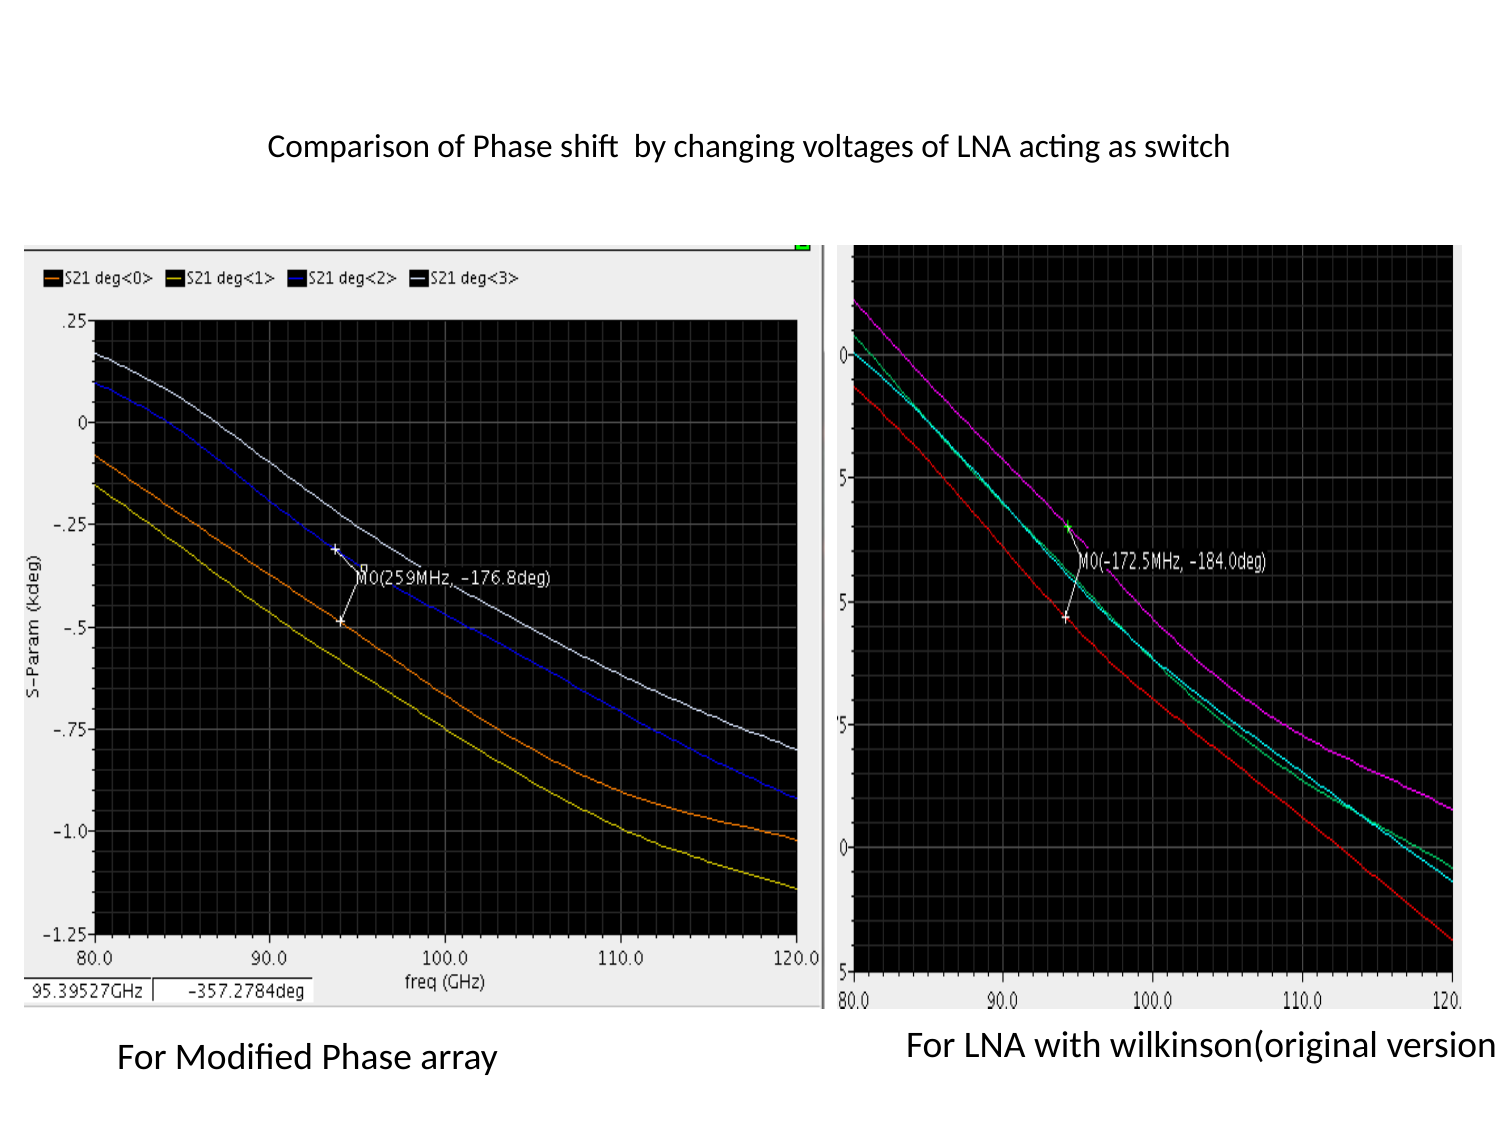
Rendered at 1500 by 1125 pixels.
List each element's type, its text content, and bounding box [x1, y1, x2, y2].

title Comparison of Phase shift by changing voltages of LNA acting as switch [112, 62, 1388, 225]
text_box For LNA with wilkinson(original version [891, 1013, 1500, 1073]
picture [837, 245, 1462, 1009]
picture [24, 245, 826, 1009]
text_box For Modified Phase array [102, 1024, 514, 1085]
